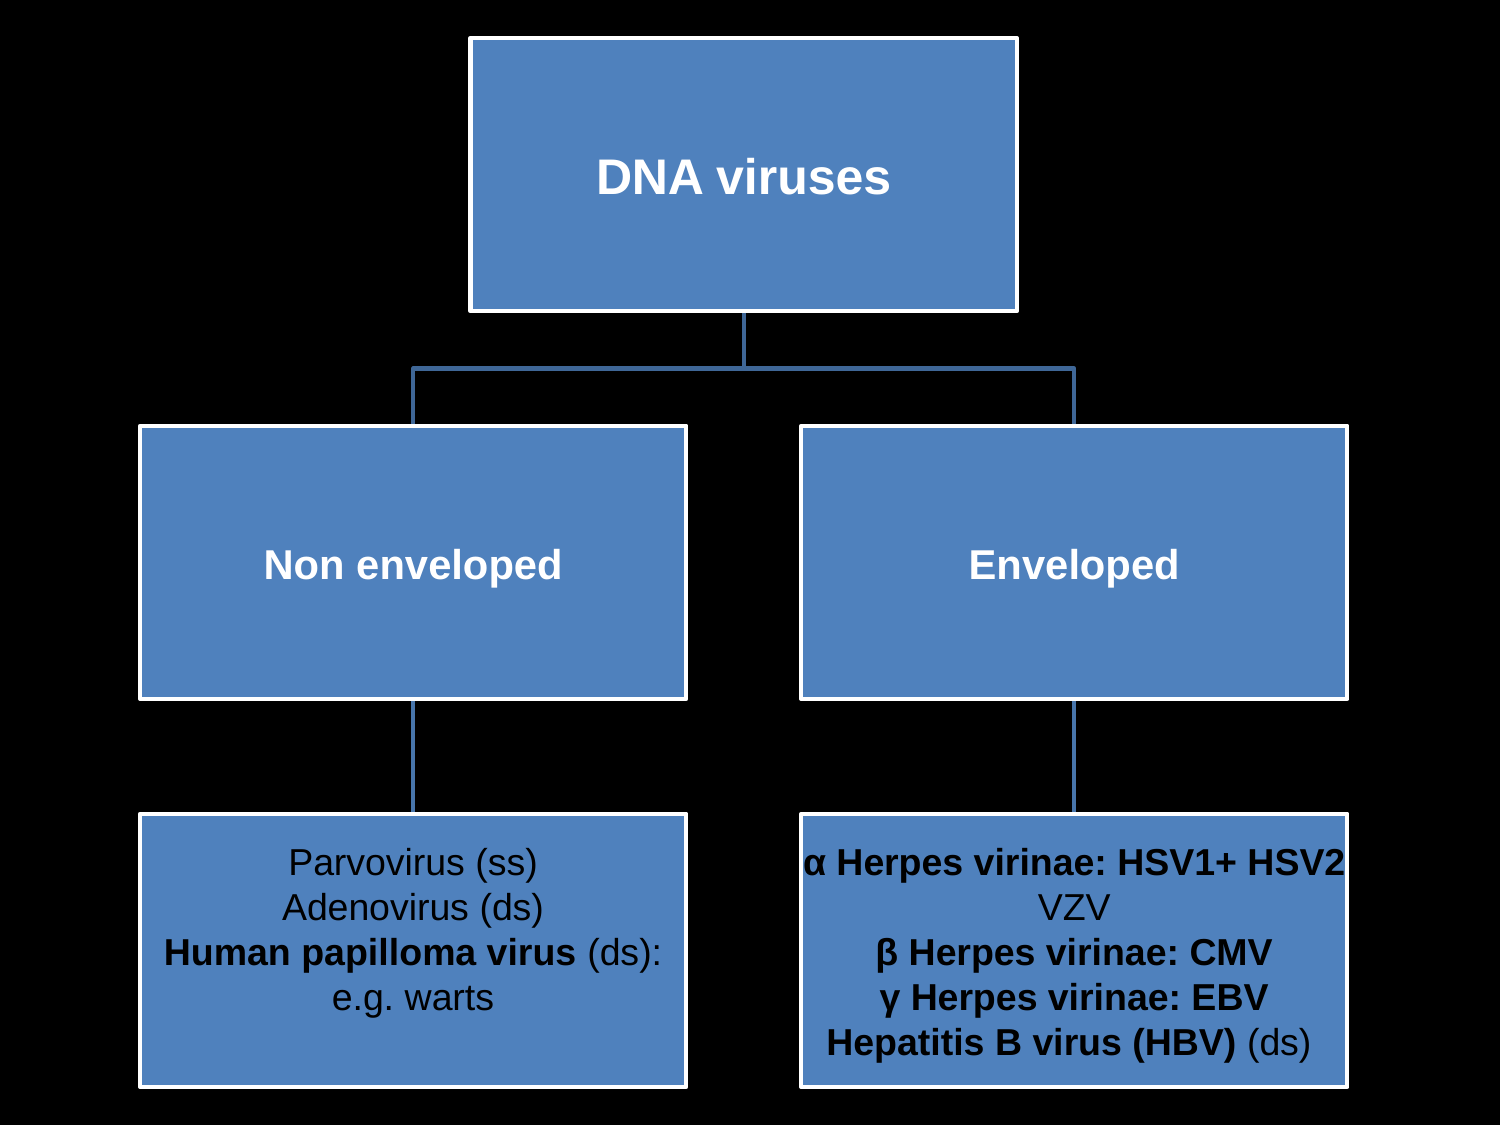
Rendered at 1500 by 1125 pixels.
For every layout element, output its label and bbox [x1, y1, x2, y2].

text_box [87, 37, 1401, 1088]
